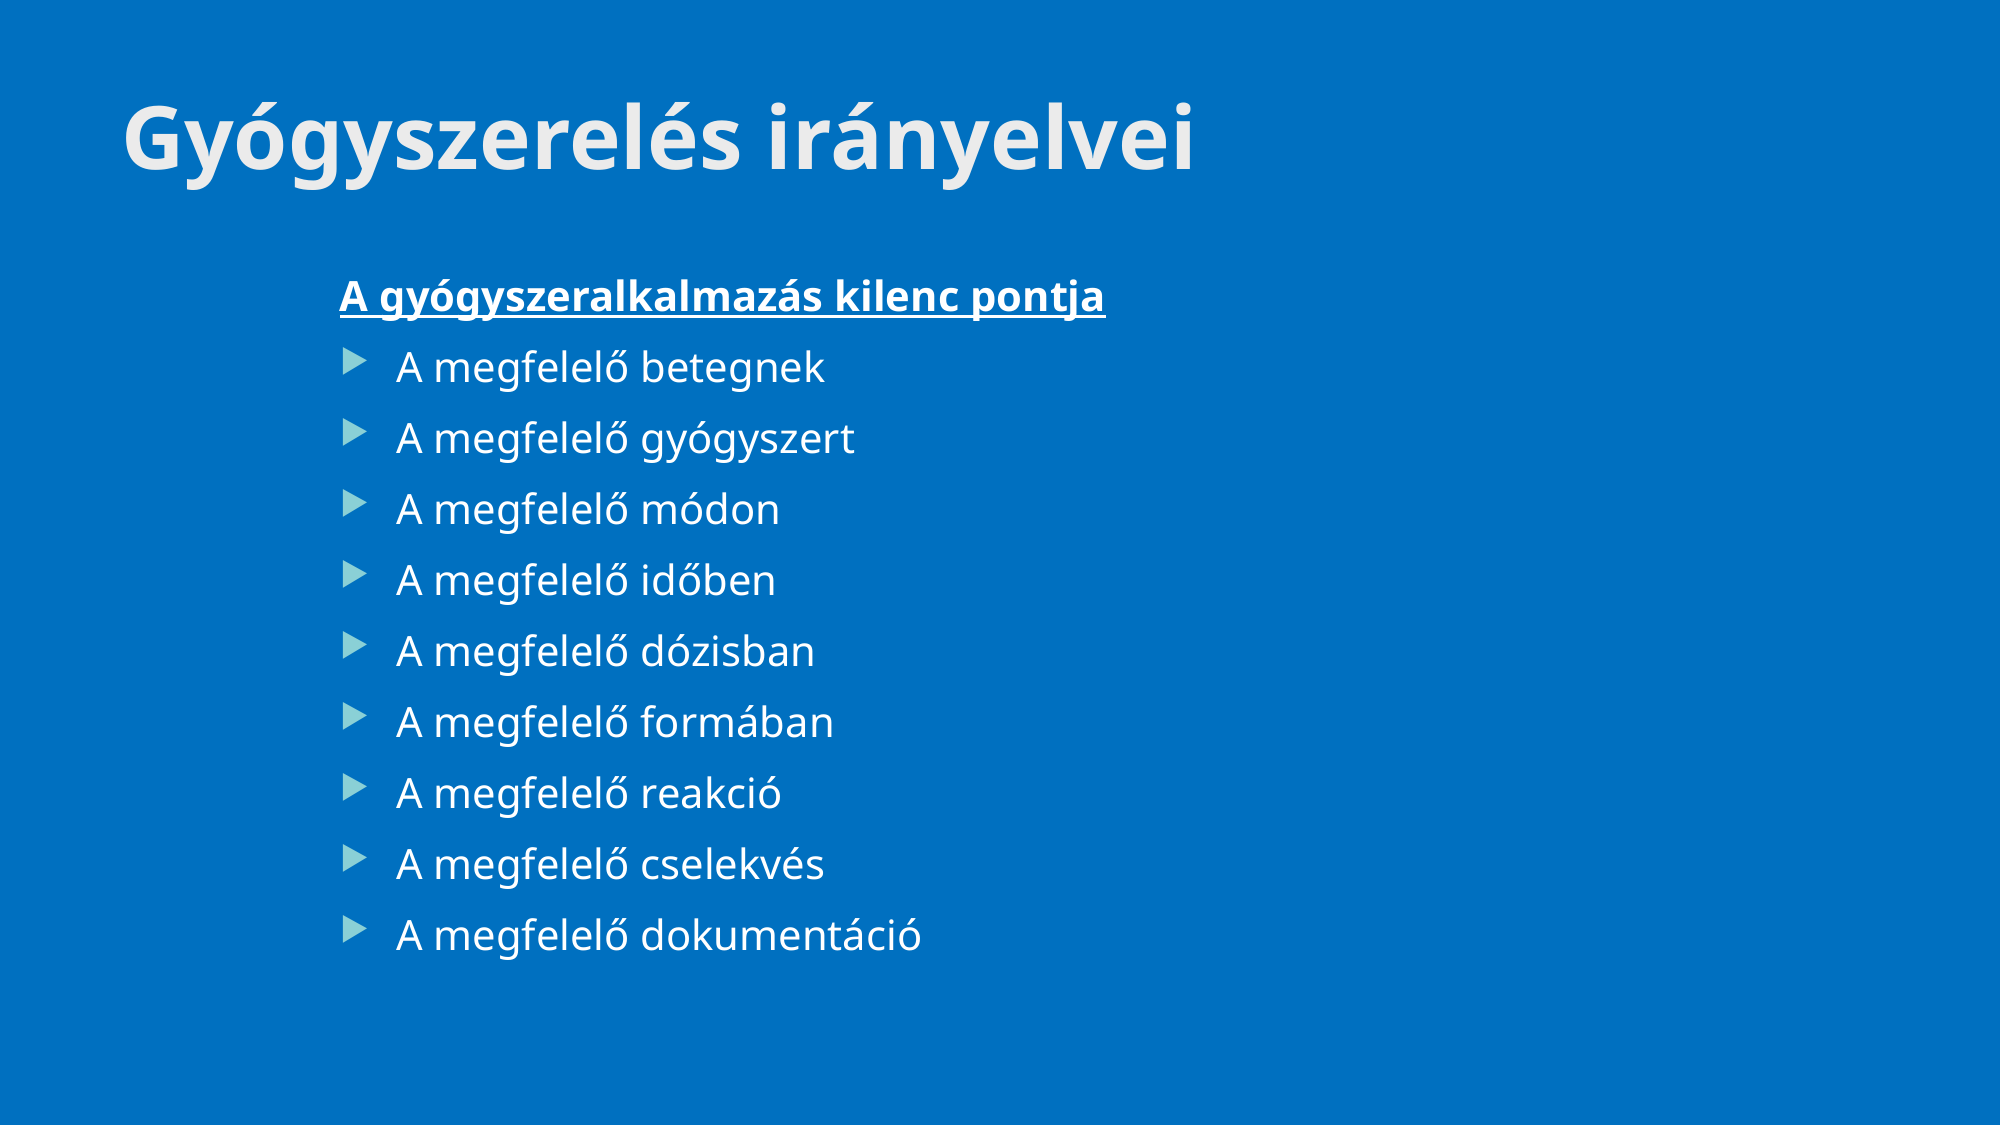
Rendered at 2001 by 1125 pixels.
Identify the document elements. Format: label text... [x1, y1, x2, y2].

list A gyógyszeralkalmazás kilenc pontja A megfelelő betegnek A megfelelő gyógyszert A megfelelő módon A megfelelő időben A megfelelő dózisban A megfelelő formában A megfelelő reakció A megfelelő cselekvés A megfelelő dokumentáció [324, 262, 1675, 1094]
title Gyógyszerelés irányelvei [106, 74, 1649, 304]
